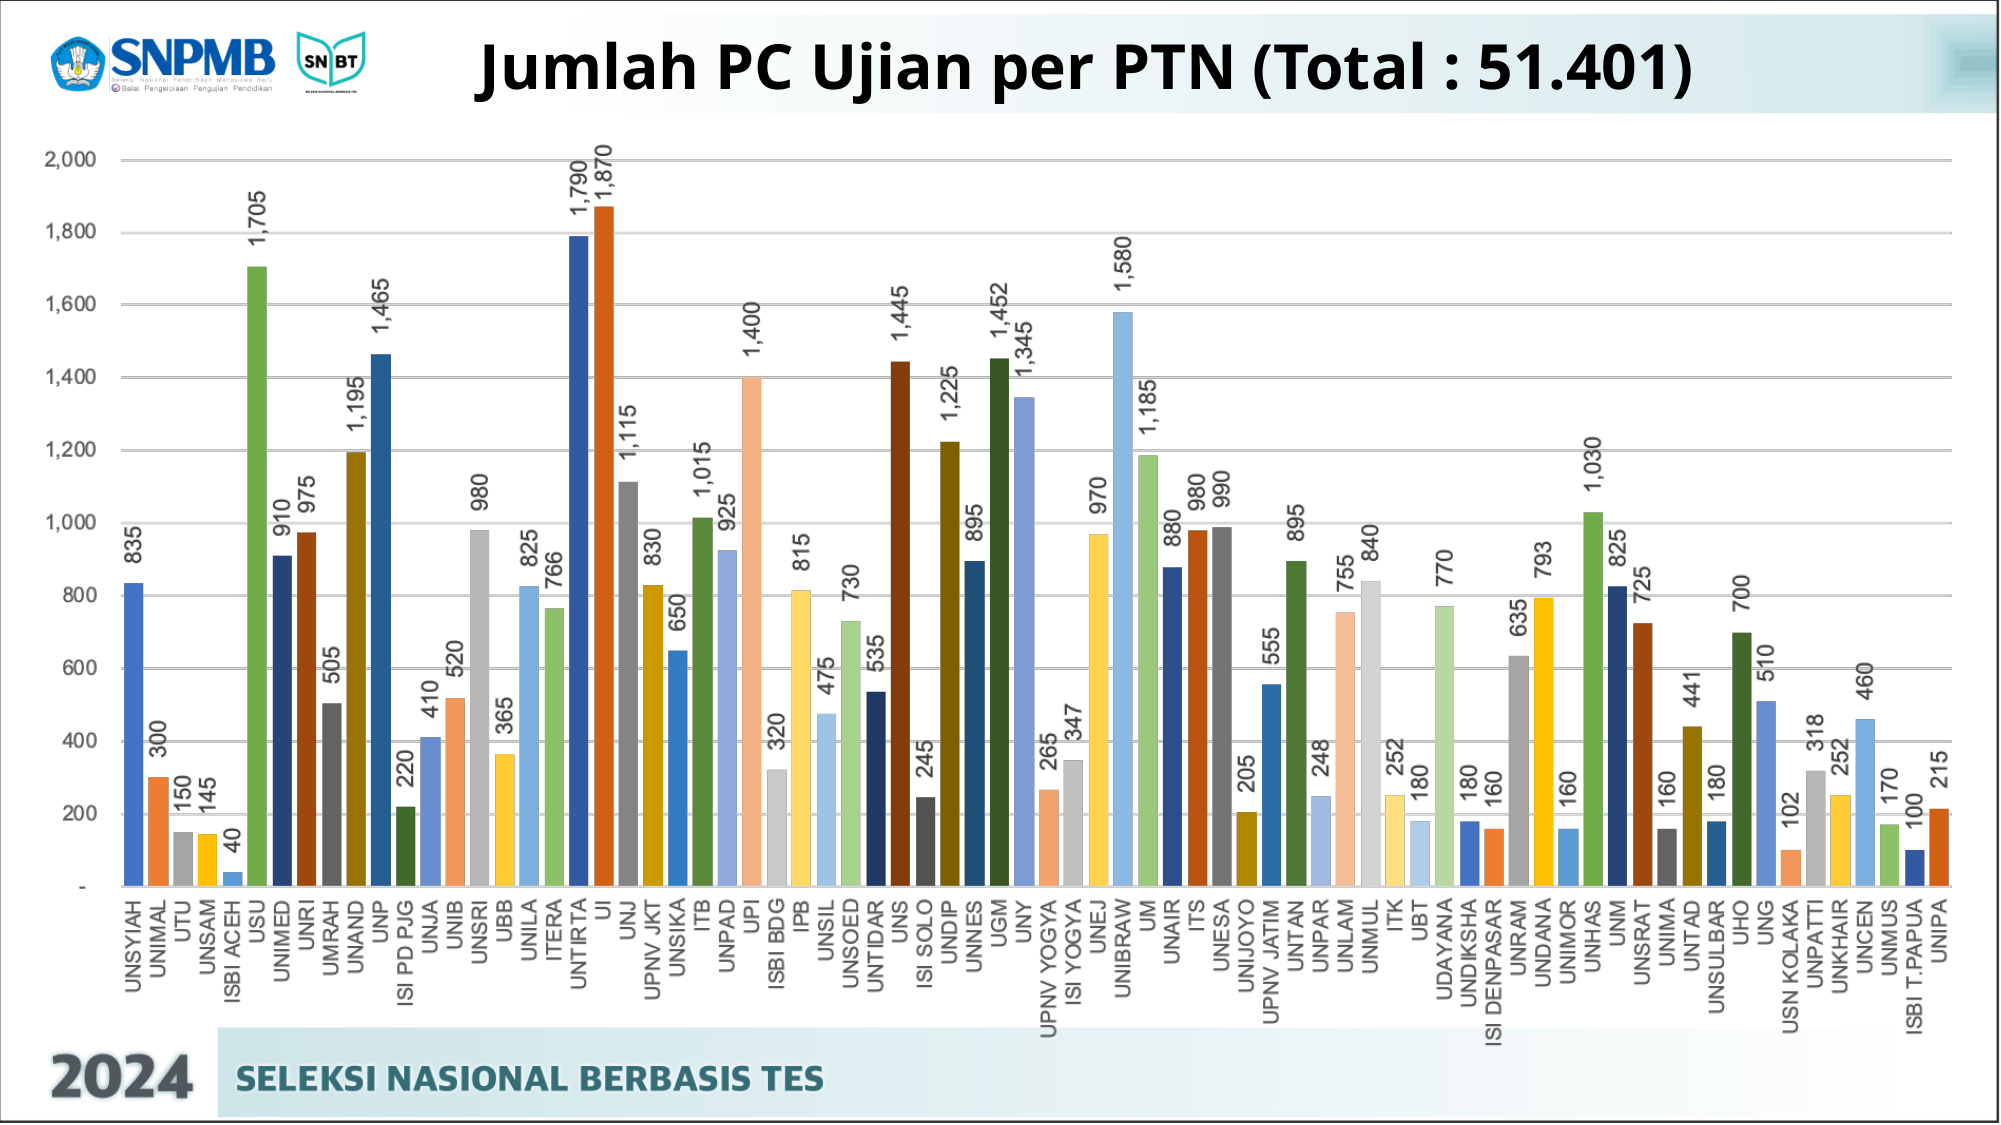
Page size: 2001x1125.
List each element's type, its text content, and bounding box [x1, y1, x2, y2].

title Jumlah PC Ujian per PTN (Total : 51.401) [464, 0, 1949, 132]
picture [0, 0, 2000, 1123]
